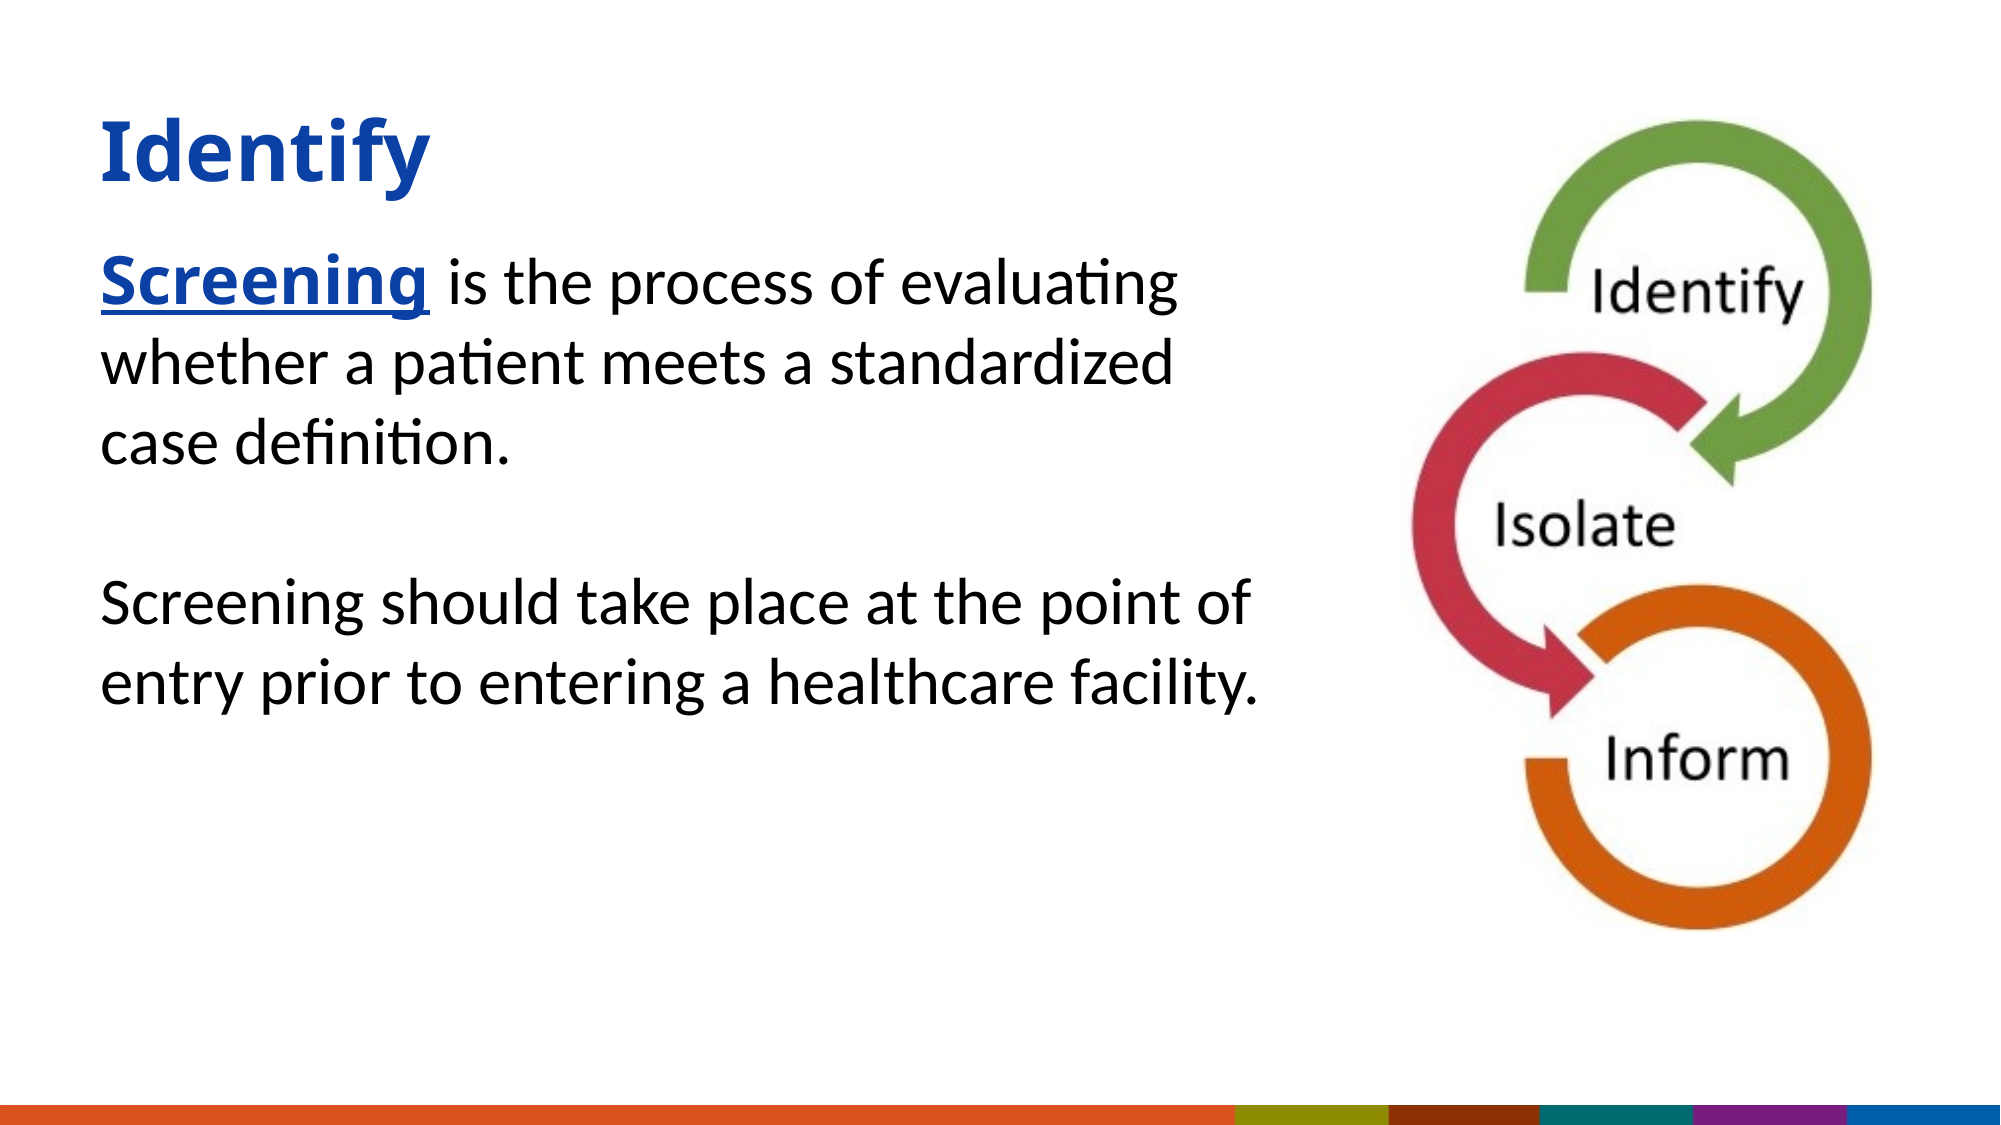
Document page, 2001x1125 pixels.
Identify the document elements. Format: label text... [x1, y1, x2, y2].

text_box Screening is the process of evaluating whether a patient meets a standardized case definition. Screening should take place at the point of entry prior to entering a healthcare facility. [85, 230, 1288, 886]
title Identify [85, 45, 1886, 207]
picture [1398, 116, 1883, 933]
picture [0, 1105, 2000, 1125]
